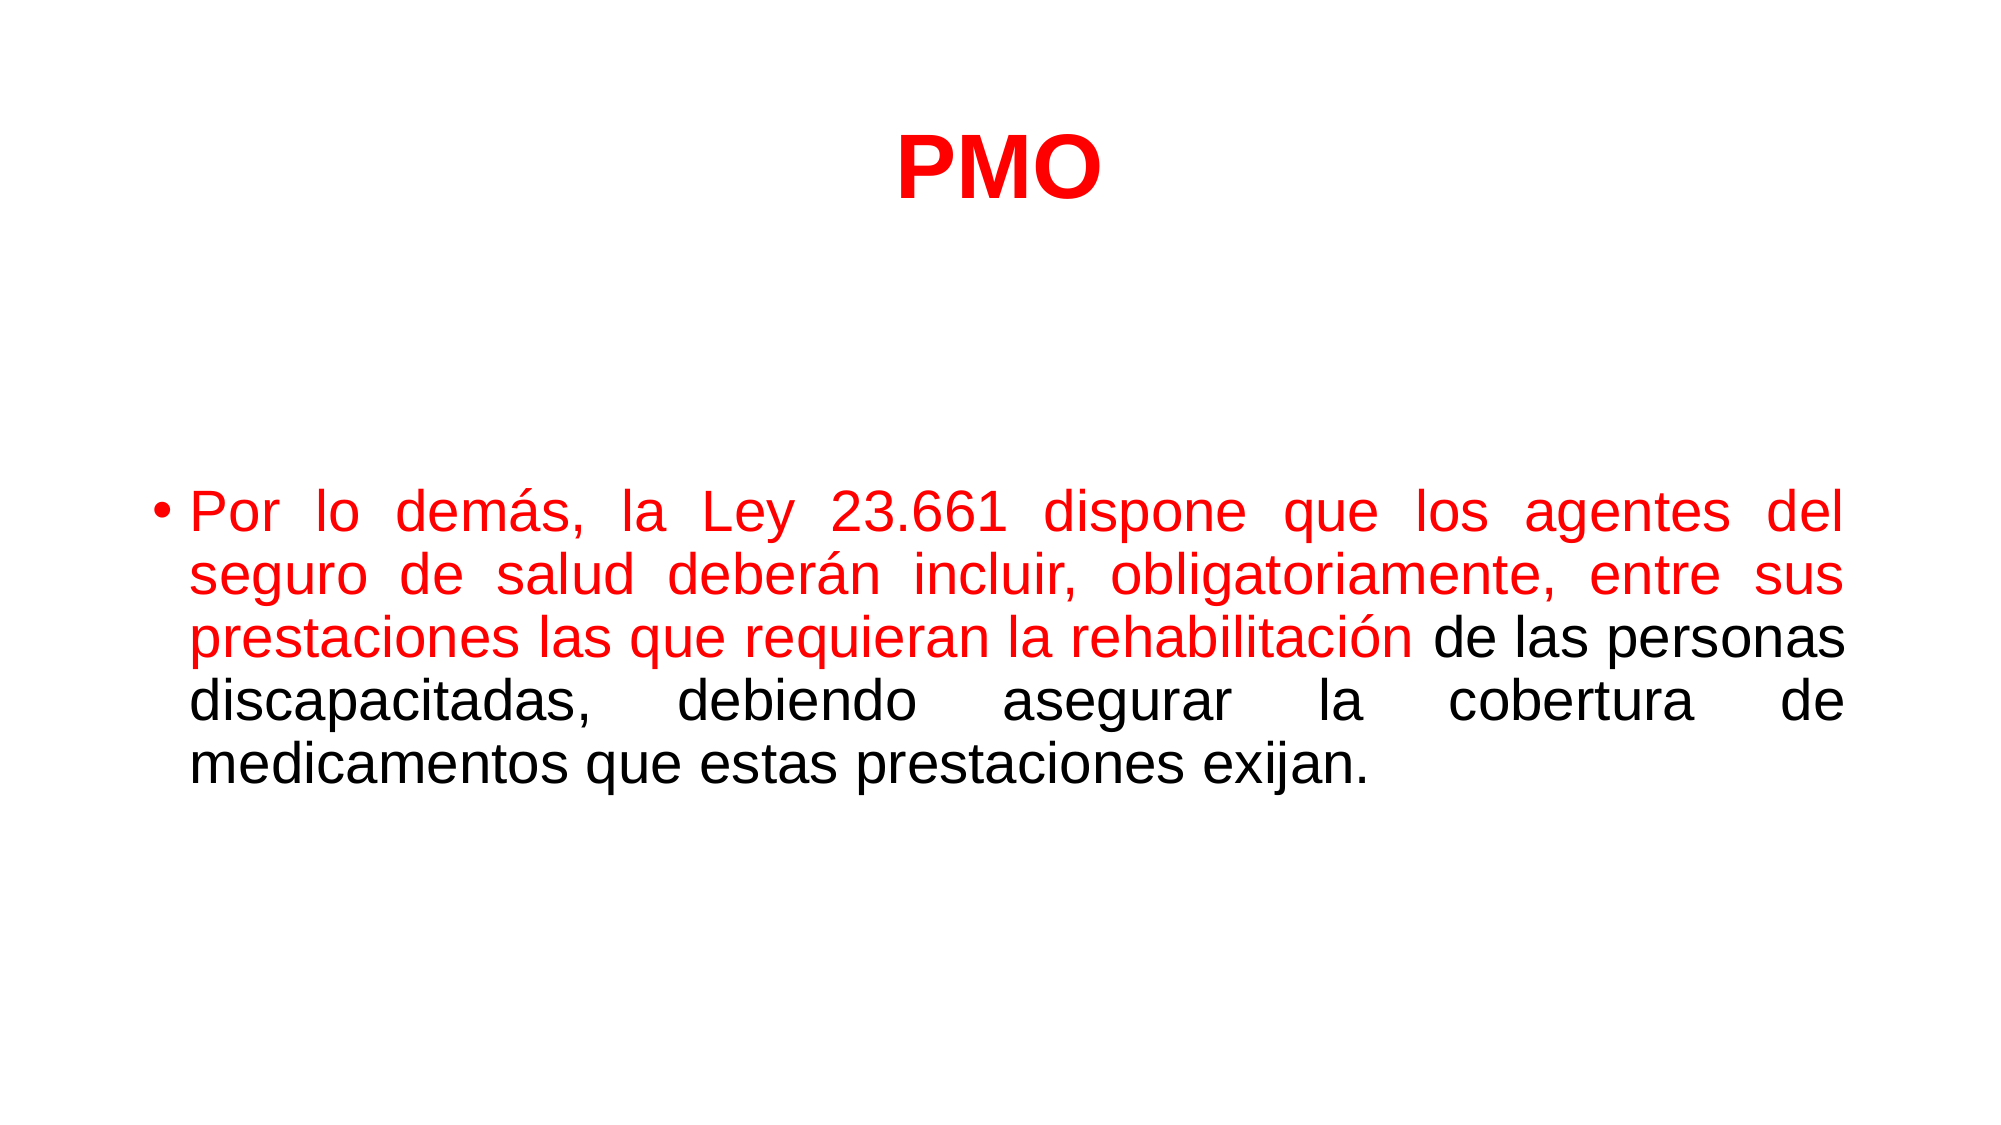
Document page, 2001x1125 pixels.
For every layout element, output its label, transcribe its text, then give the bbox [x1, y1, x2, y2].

list Por lo demás, la Ley 23.661 dispone que los agentes del seguro de salud deberán incluir, obligatoriamente, entre sus prestaciones las que requieran la rehabilitación de las personas discapacitadas, debiendo asegurar la cobertura de medicamentos que estas prestaciones exijan. [137, 299, 1863, 1014]
title PMO [137, 59, 1863, 278]
